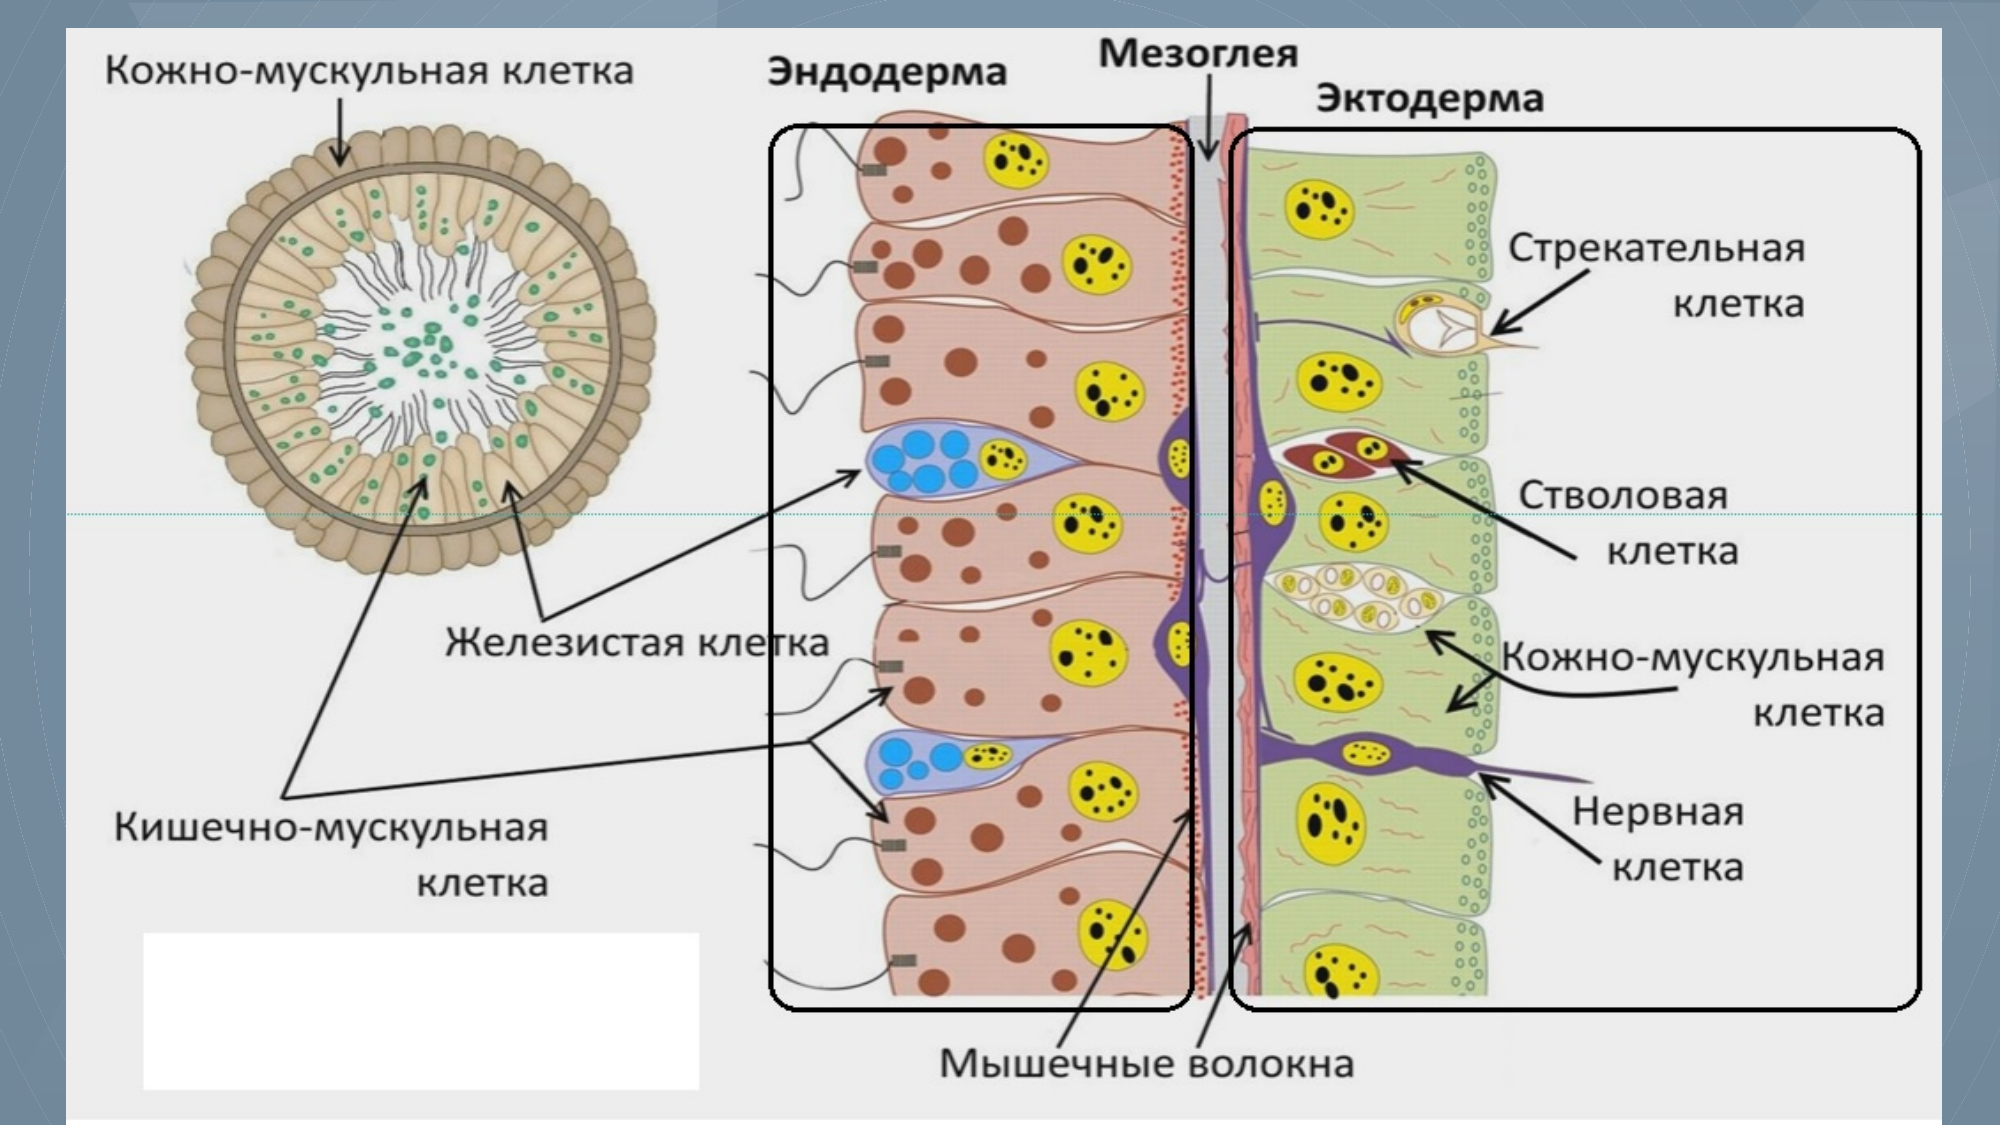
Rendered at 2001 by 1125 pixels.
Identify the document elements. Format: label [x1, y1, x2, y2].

list [66, 28, 1943, 1125]
